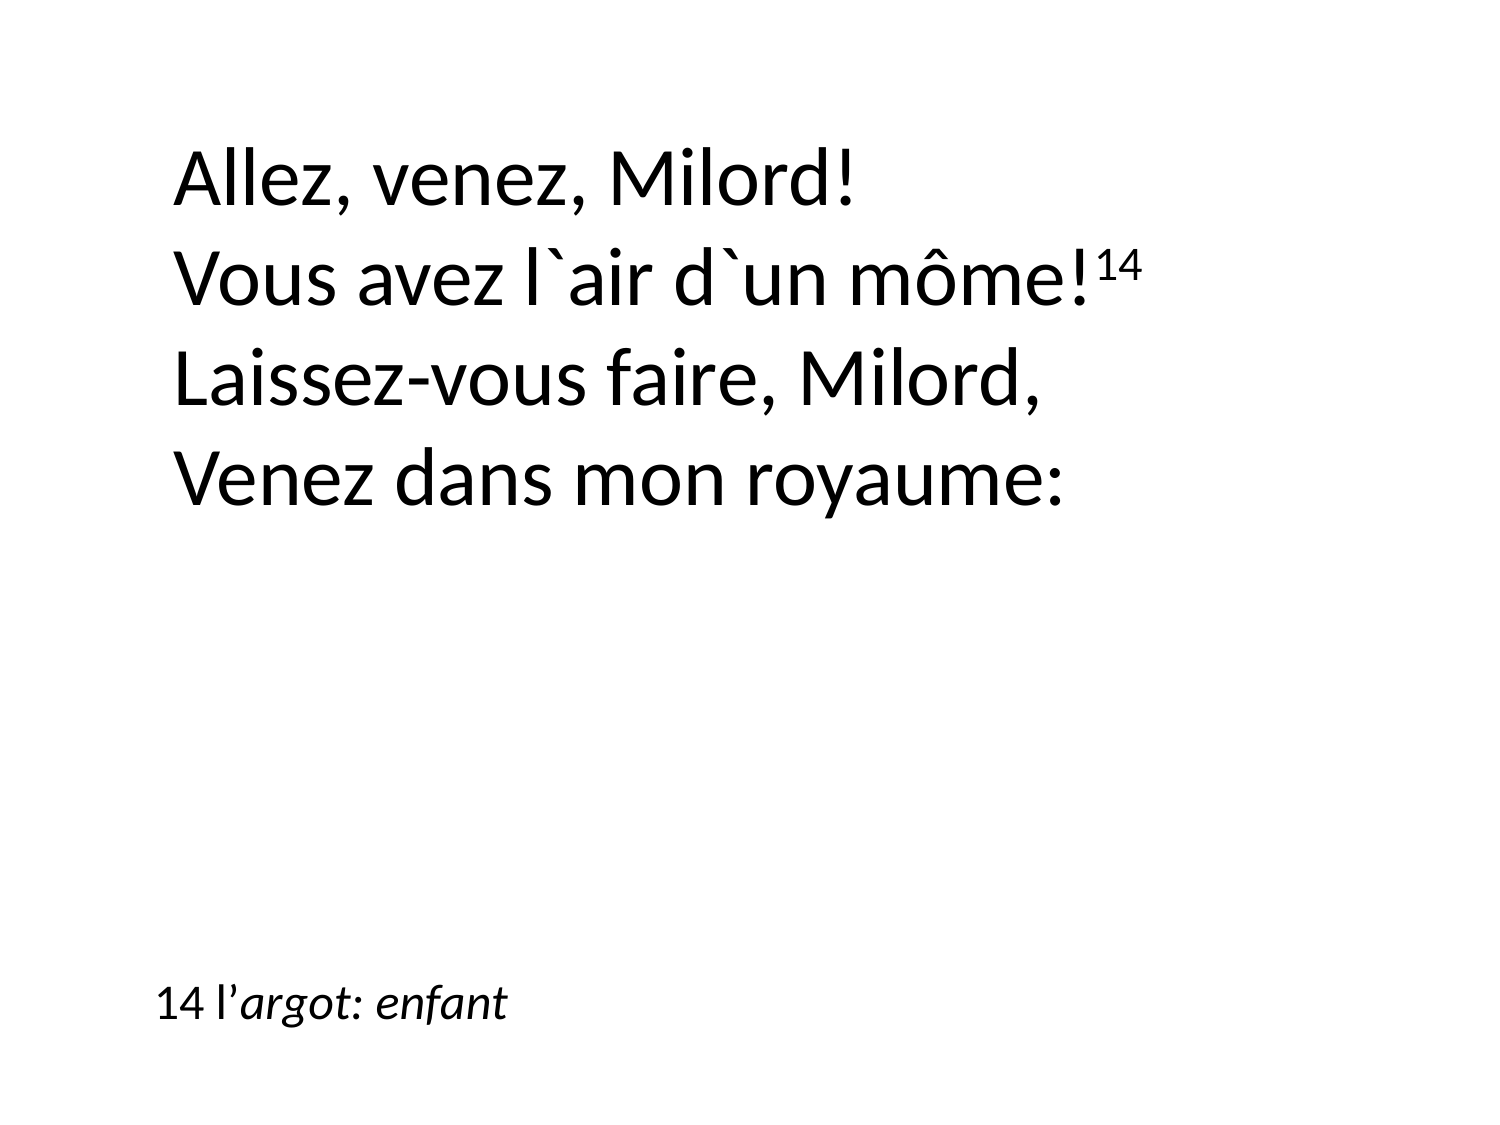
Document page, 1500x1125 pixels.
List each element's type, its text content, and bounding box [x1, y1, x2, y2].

text_box 14 l’argot: enfant [139, 962, 523, 1038]
text_box Allez, venez, Milord! Vous avez l`air d`un môme!14 Laissez-vous faire, Milord, Venez dans mon royaume: [158, 114, 1158, 530]
